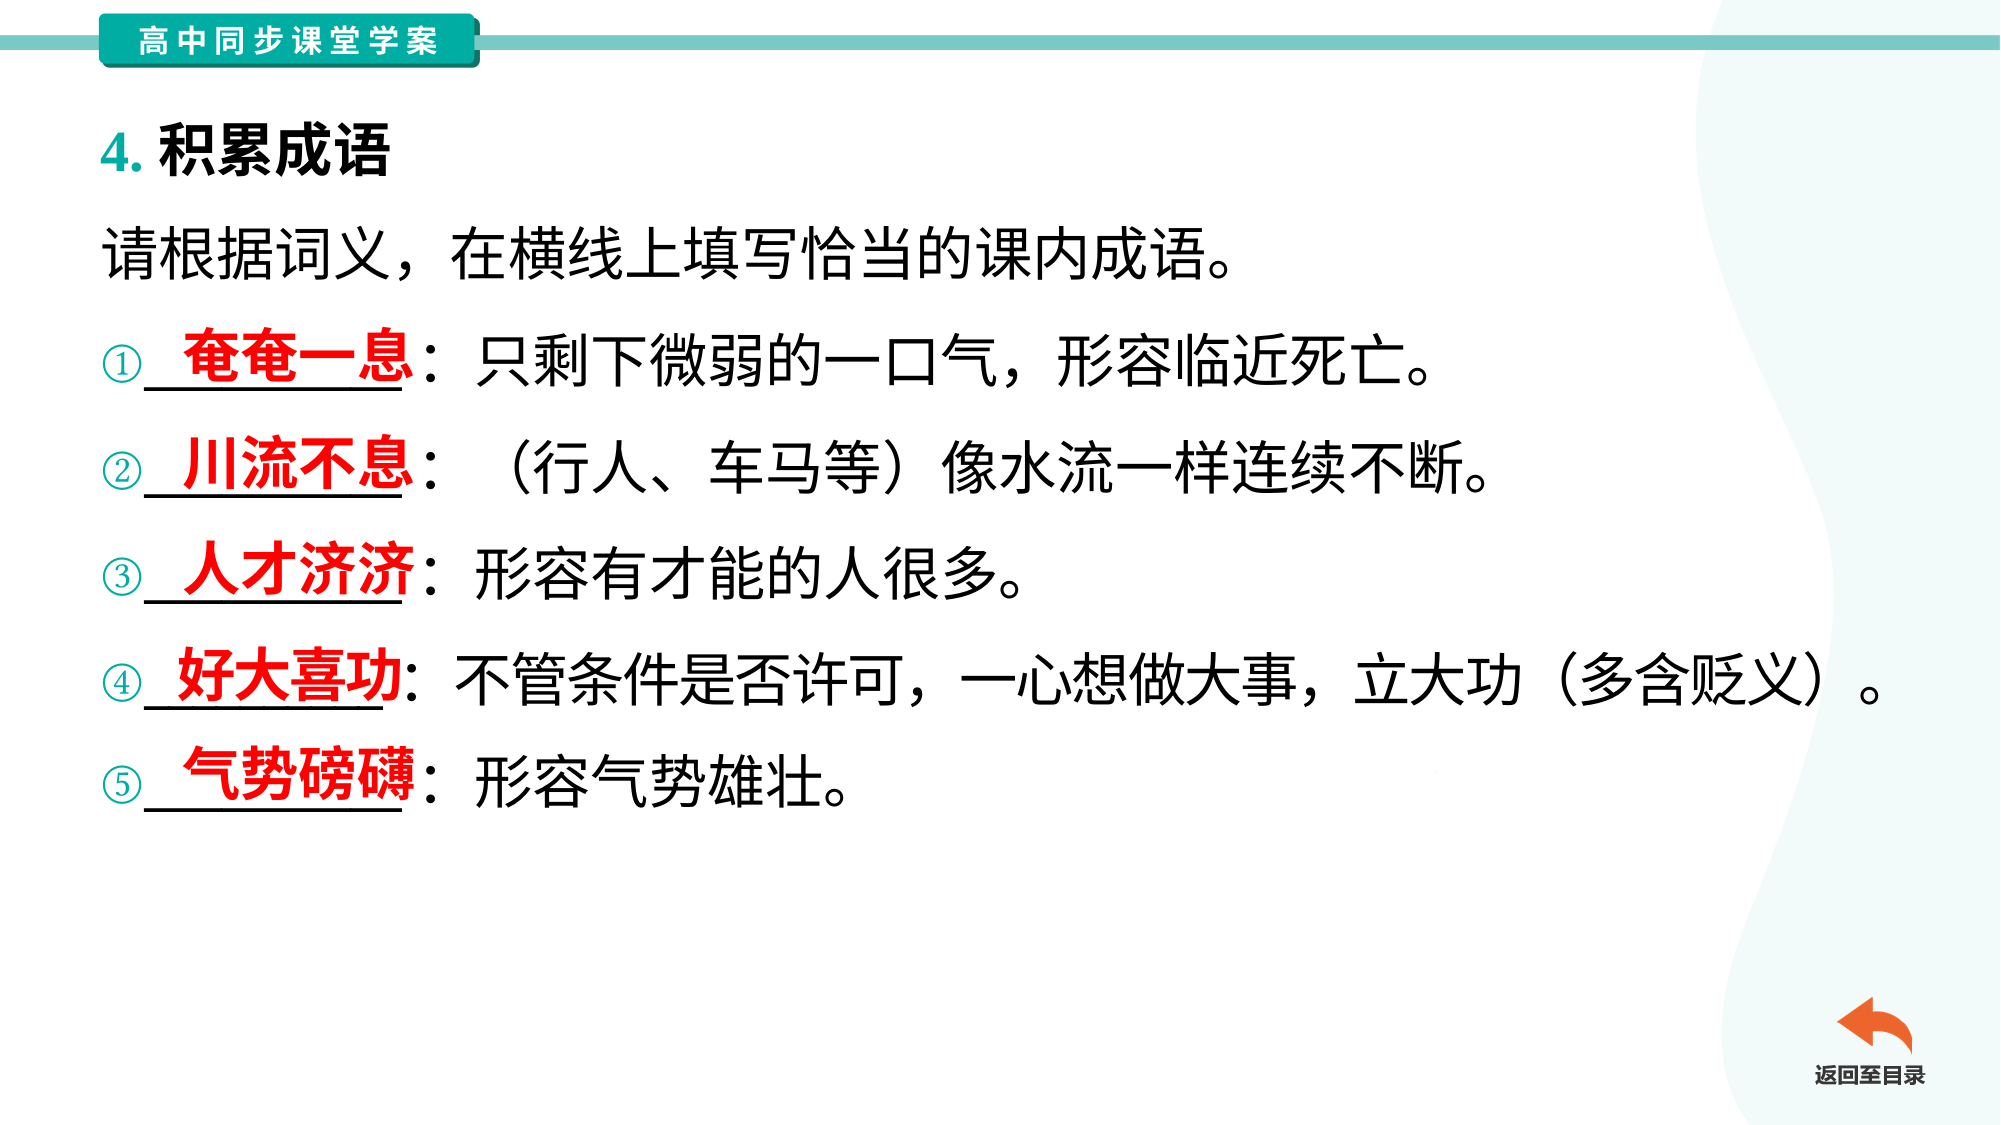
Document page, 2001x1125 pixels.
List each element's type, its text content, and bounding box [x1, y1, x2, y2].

text_box 奄奄一息 [160, 283, 438, 378]
text_box 好大喜功 [157, 602, 424, 697]
text_box 气势磅礴 [160, 704, 438, 796]
text_box 4.积累成语 请根据词义，在横线上填写恰当的课内成语。 [100, 76, 1899, 277]
picture [0, 0, 2000, 1125]
text_box 川流不息 [160, 389, 438, 484]
text_box 人才济济 [160, 495, 438, 590]
text_box ①__________：只剩下微弱的一口气，形容临近死亡。 ②__________：（行人、车马等）像水流一样连续不断。 ③__________：形容有才能的人很多。 ④__________：不管条件是否许可，一心想做大事，立大功（多含贬义）。 ⑤__________：形容气势雄壮。 [100, 288, 1899, 805]
